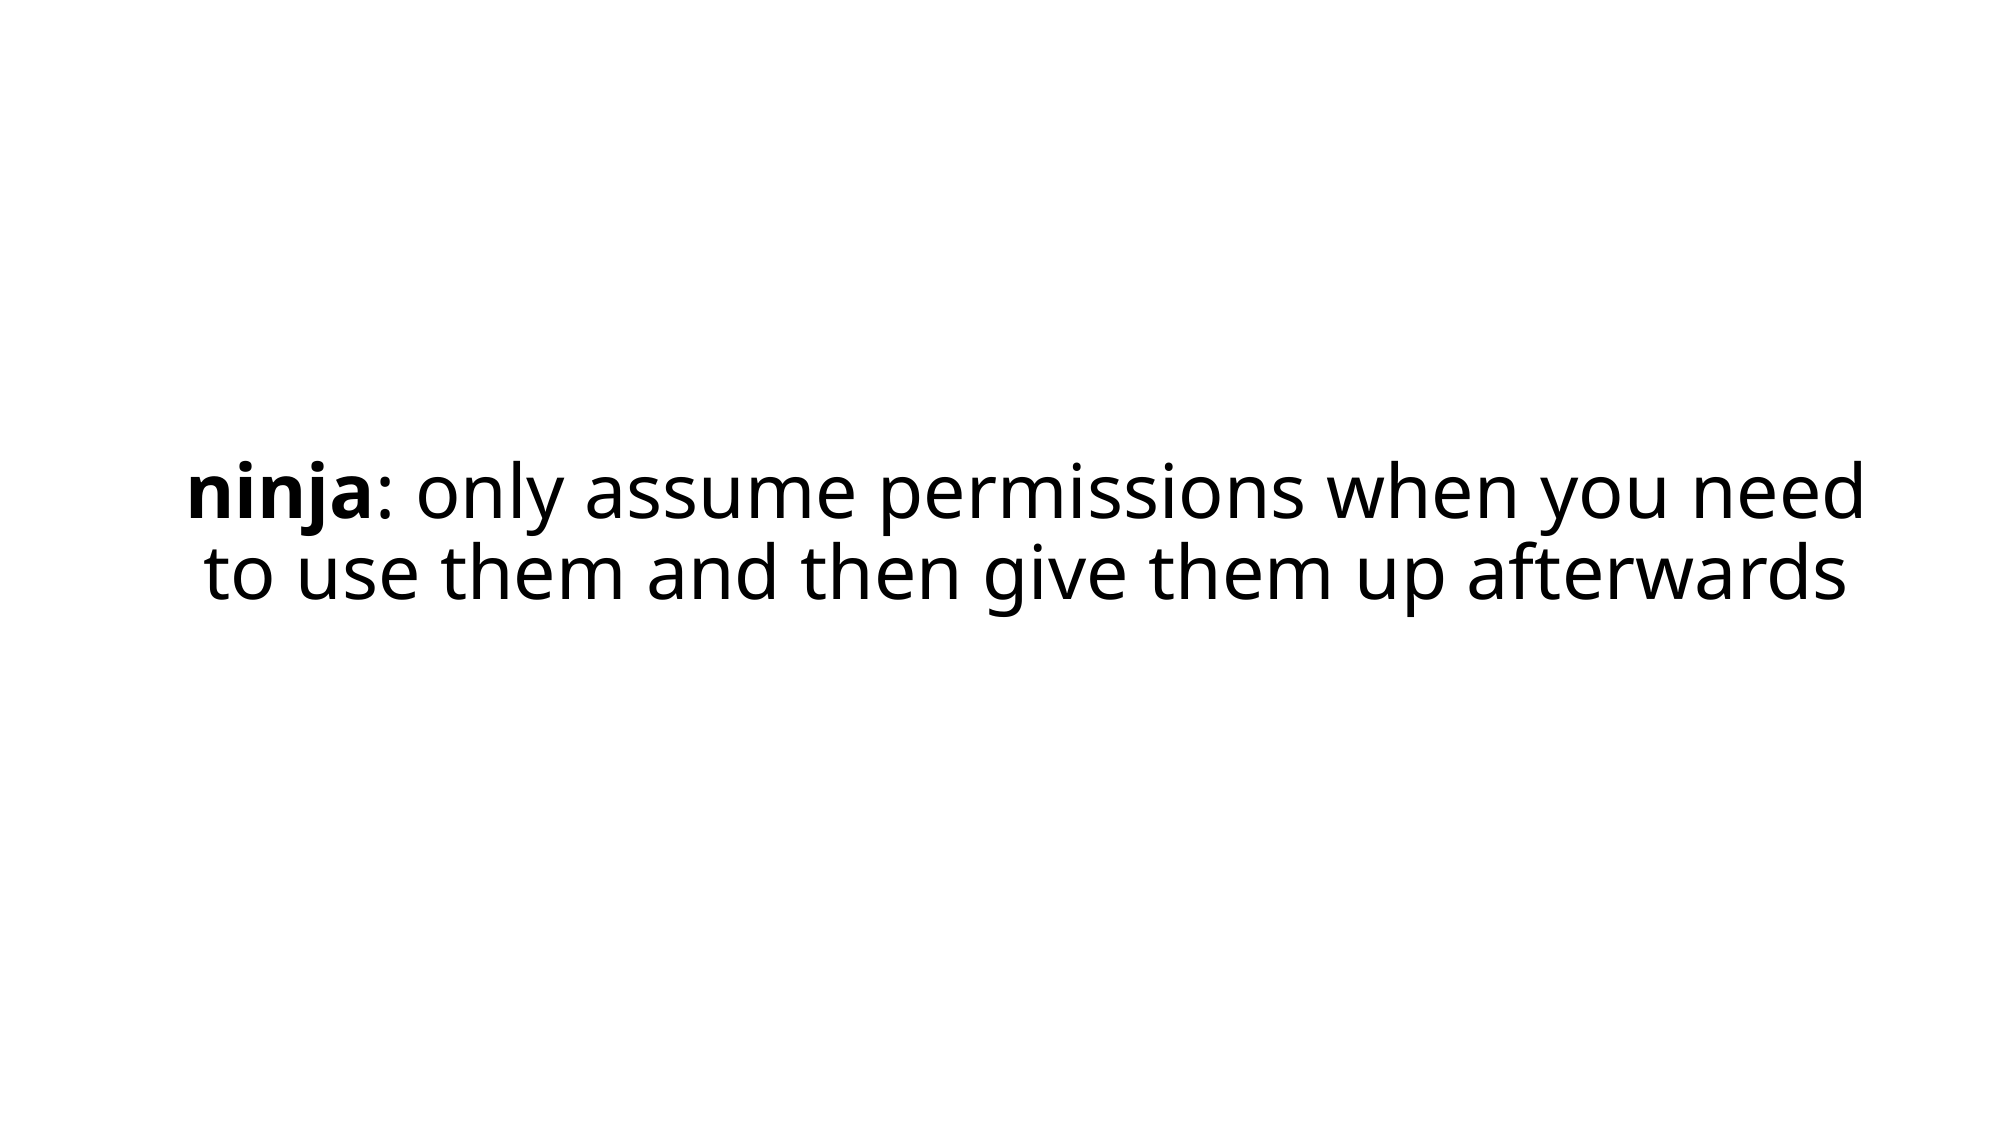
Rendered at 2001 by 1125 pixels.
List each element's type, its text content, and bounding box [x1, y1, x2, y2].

title ninja: only assume permissions when you need to use them and then give them up afterwards [169, 426, 1884, 644]
